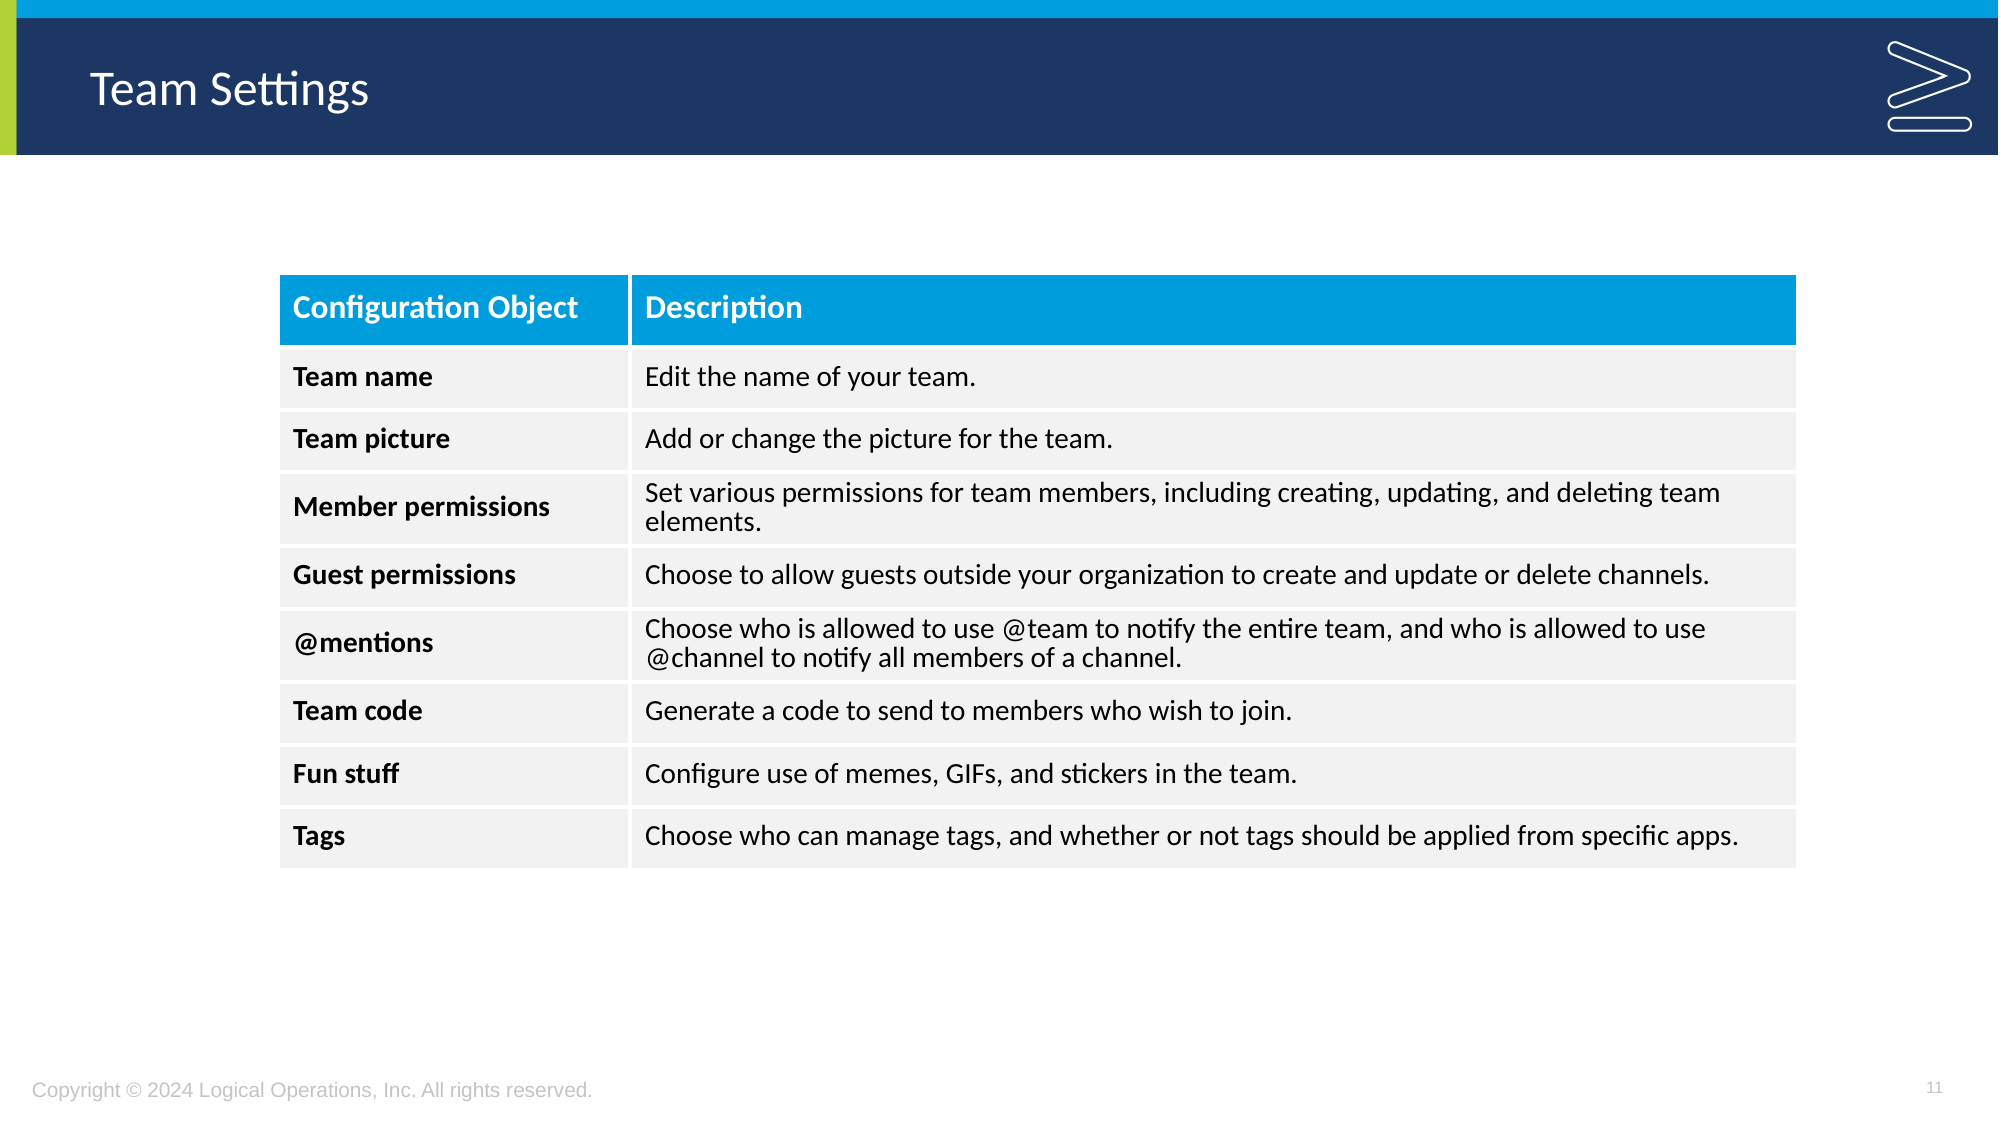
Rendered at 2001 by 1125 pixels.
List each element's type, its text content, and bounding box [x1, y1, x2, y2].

table_cell Add or change the picture for the team. [632, 412, 1796, 470]
table_cell Set various permissions for team members, including creating, updating, and deleting team elements. [632, 474, 1796, 544]
picture [0, 0, 74, 155]
table_cell Tags [280, 809, 628, 868]
table_header Configuration Object [280, 275, 628, 345]
table_cell Choose who can manage tags, and whether or not tags should be applied from specific apps. [632, 809, 1796, 868]
table_cell Choose who is allowed to use @team to notify the entire team, and who is allowed to use @channel to notify all members of a channel. [632, 611, 1796, 680]
table_cell Team name [280, 350, 628, 408]
table_cell Configure use of memes, GIFs, and stickers in the team. [632, 747, 1796, 805]
table_cell Edit the name of your team. [632, 350, 1796, 408]
table_cell Guest permissions [280, 548, 628, 607]
title Team Settings [74, 16, 1850, 155]
table_cell Team picture [280, 412, 628, 470]
table_cell Team code [280, 684, 628, 743]
table_cell Choose to allow guests outside your organization to create and update or delete channels. [632, 548, 1796, 607]
table_cell Fun stuff [280, 747, 628, 805]
slide_number 11 [1491, 1057, 1959, 1118]
table_header Description [632, 275, 1796, 345]
table_cell Member permissions [280, 474, 628, 544]
picture [1850, 19, 1998, 155]
table_cell Generate a code to send to members who wish to join. [632, 684, 1796, 743]
table_cell @mentions [280, 611, 628, 680]
